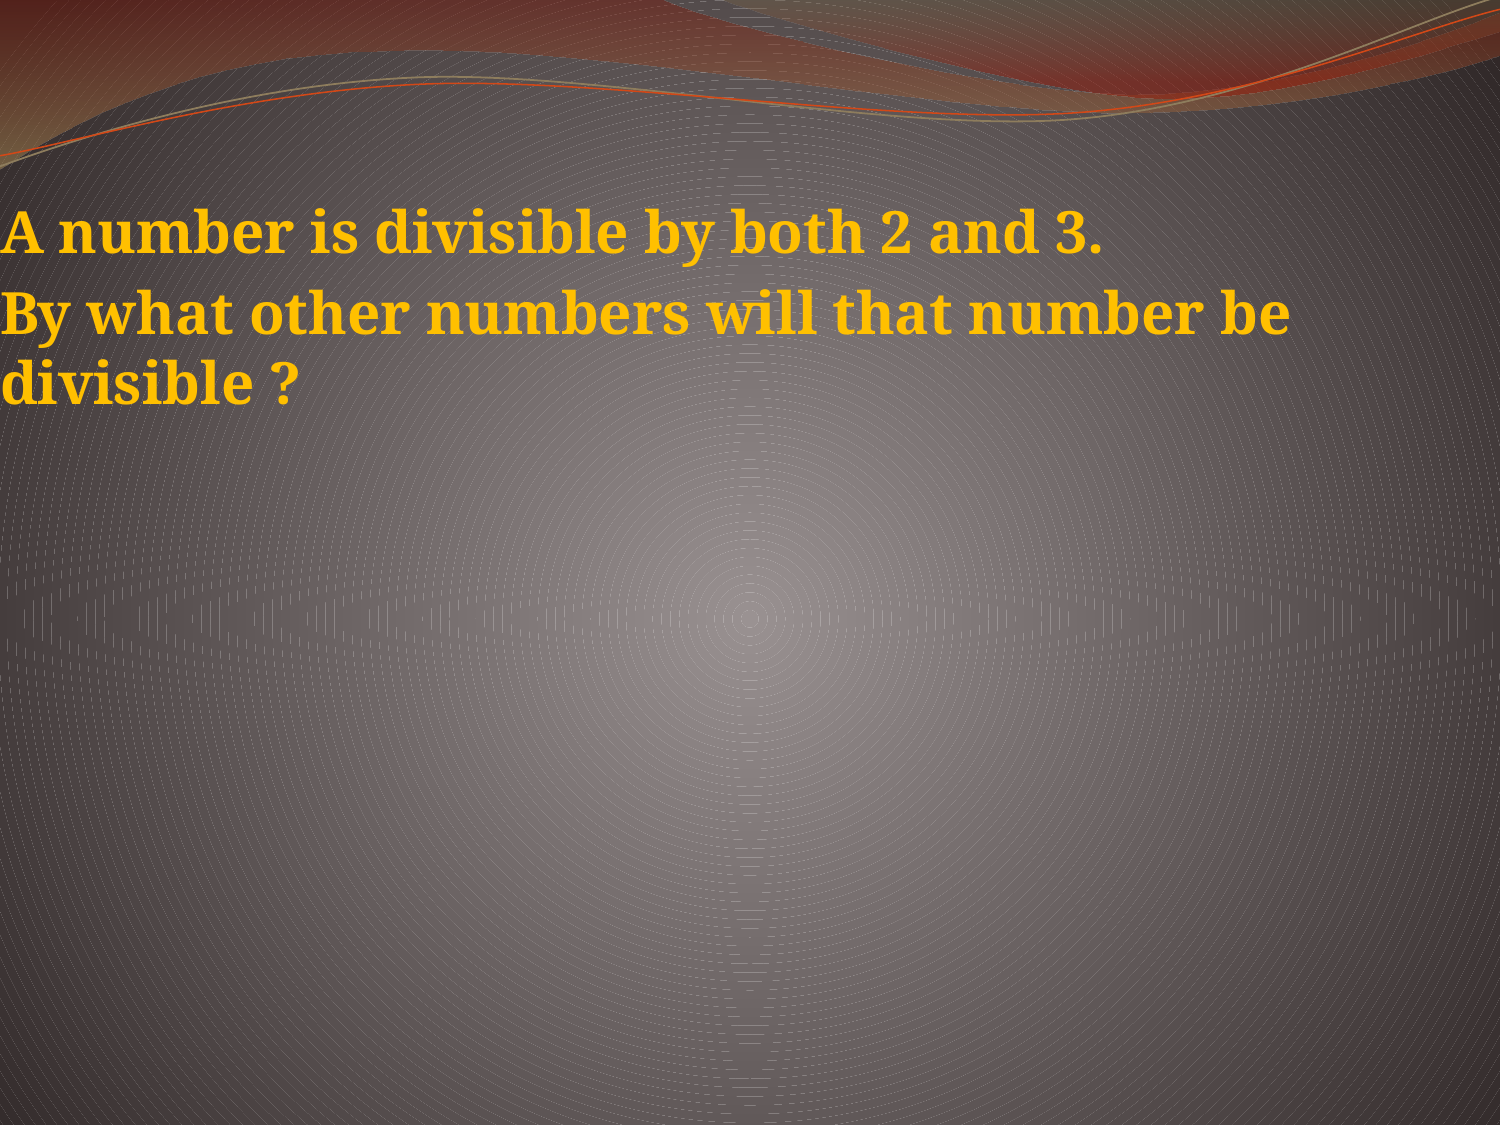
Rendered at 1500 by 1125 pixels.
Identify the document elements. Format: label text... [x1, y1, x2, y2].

subtitle A number is divisible by both 2 and 3. By what other numbers will that number be divisible ? [0, 187, 1500, 475]
